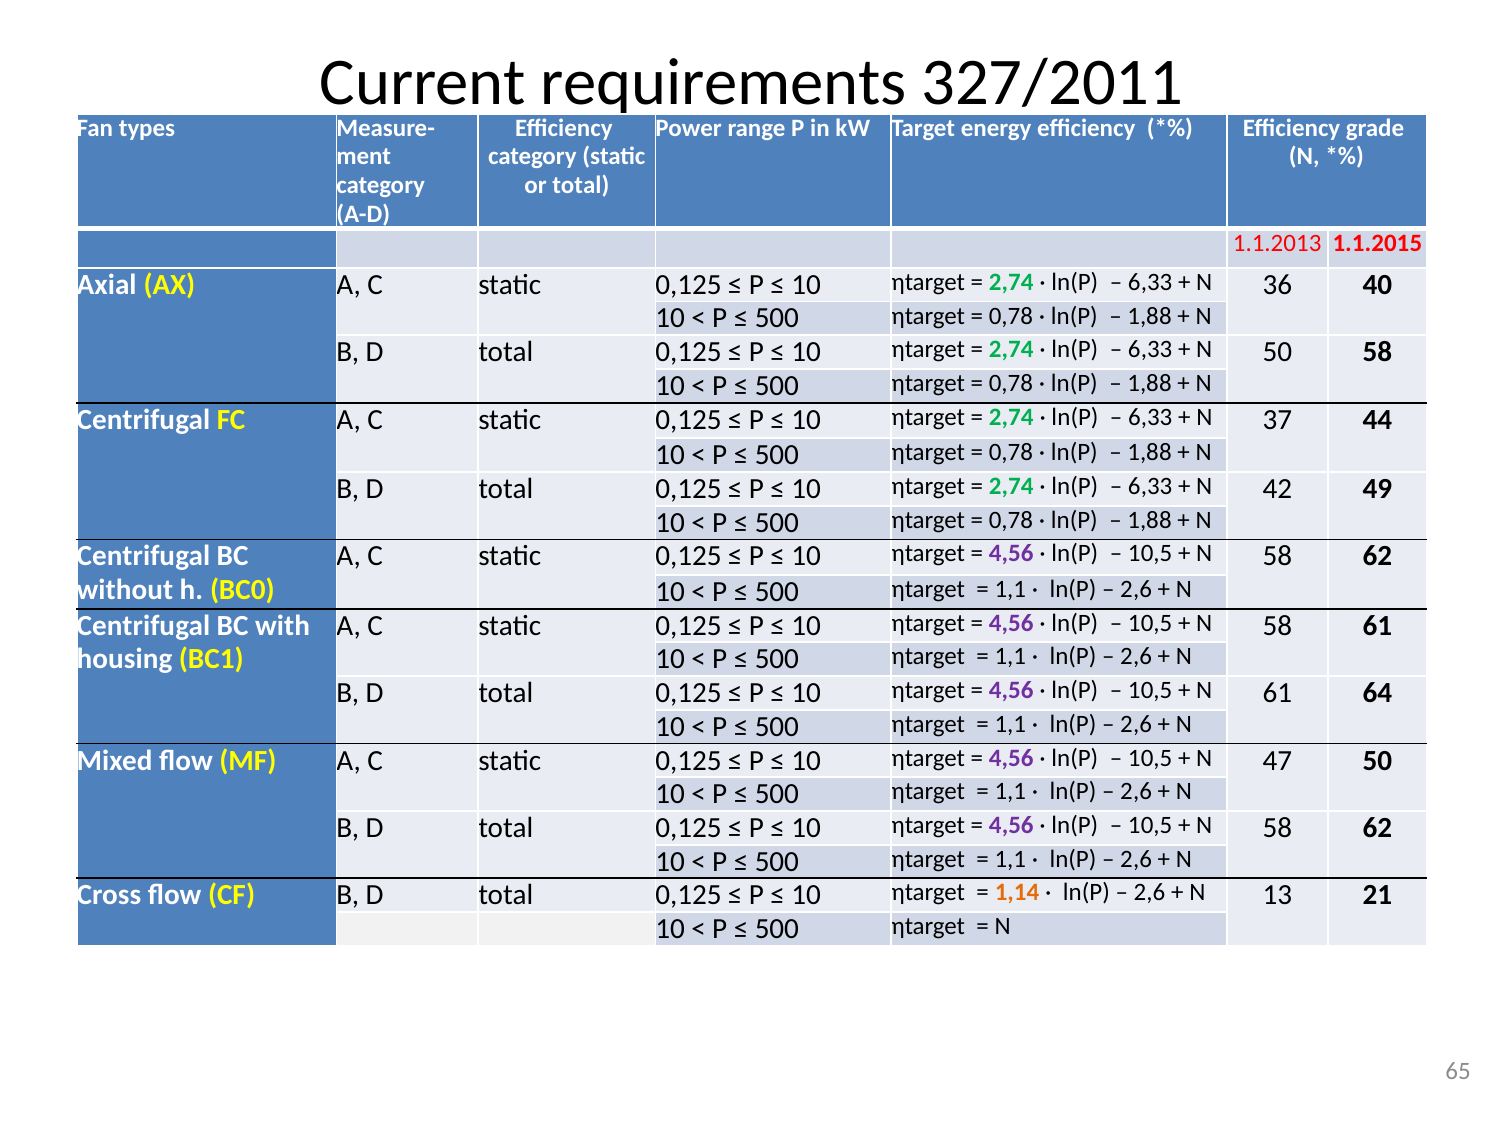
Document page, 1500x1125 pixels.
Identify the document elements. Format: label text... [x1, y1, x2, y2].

table_cell Axial (AX) [78, 269, 336, 402]
table_cell A, C [337, 540, 477, 608]
table_cell ηtarget = 1,1 · ln(P) – 2,6 + N [892, 778, 1226, 810]
table_cell Mixed flow (MF) [78, 744, 336, 877]
table_cell 44 [1329, 404, 1426, 471]
table_cell total [479, 473, 655, 539]
table_cell 0,125 ≤ P ≤ 10 [656, 744, 890, 776]
table_cell 10 < P ≤ 500 [656, 507, 890, 539]
table_cell 0,125 ≤ P ≤ 10 [656, 336, 890, 368]
table_cell static [479, 610, 655, 675]
table_cell total [479, 336, 655, 402]
table_cell ηtarget = 1,1 · ln(P) – 2,6 + N [892, 576, 1226, 608]
table_cell 0,125 ≤ P ≤ 10 [656, 610, 890, 641]
table_cell ηtarget = 0,78 · ln(P) – 1,88 + N [892, 439, 1226, 471]
table_cell 0,125 ≤ P ≤ 10 [656, 473, 890, 505]
table_cell 61 [1329, 610, 1426, 675]
title Current requirements 327/2011 [76, 0, 1427, 113]
table_cell 50 [1228, 336, 1327, 402]
table_cell 62 [1329, 540, 1426, 608]
table_header Fan types [78, 115, 336, 226]
table_cell ηtarget = 0,78 · ln(P) – 1,88 + N [892, 302, 1226, 334]
table_cell 58 [1228, 540, 1327, 608]
table_cell ηtarget = 2,74 · ln(P) – 6,33 + N [892, 473, 1226, 505]
table_cell 50 [1329, 744, 1426, 810]
table_header Measure-ment category (A-D) [337, 115, 477, 226]
table_cell 0,125 ≤ P ≤ 10 [656, 269, 890, 301]
table_cell 1.1.2013 [1228, 231, 1327, 267]
table_cell ηtarget = 0,78 · ln(P) – 1,88 + N [892, 507, 1226, 539]
table_cell [656, 231, 890, 267]
table_cell 10 < P ≤ 500 [656, 846, 890, 877]
table_cell [78, 231, 336, 267]
table_cell 10 < P ≤ 500 [656, 576, 890, 608]
table_cell 10 < P ≤ 500 [656, 913, 890, 945]
table_cell 10 < P ≤ 500 [656, 643, 890, 675]
table_cell B, D [337, 336, 477, 402]
table_cell ηtarget = 2,74 · ln(P) – 6,33 + N [892, 336, 1226, 368]
table_cell [337, 231, 477, 267]
table_cell 61 [1228, 677, 1327, 743]
slide_number 65 [1135, 1039, 1486, 1100]
table_cell 0,125 ≤ P ≤ 10 [656, 879, 890, 911]
table_cell 0,125 ≤ P ≤ 10 [656, 812, 890, 844]
table_cell ηtarget = 1,14 · ln(P) – 2,6 + N [892, 879, 1226, 911]
table_cell A, C [337, 269, 477, 334]
table_cell Centrifugal BC with housing (BC1) [78, 610, 336, 743]
table_header Power range P in kW [656, 115, 890, 226]
table_cell ηtarget = 1,1 · ln(P) – 2,6 + N [892, 643, 1226, 675]
table_cell B, D [337, 812, 477, 877]
table_cell static [479, 540, 655, 608]
table_cell ηtarget = N [892, 913, 1226, 945]
table_cell ηtarget = 2,74 · ln(P) – 6,33 + N [892, 269, 1226, 301]
table_cell [479, 913, 655, 945]
table_header Target energy efficiency (*%) [892, 115, 1226, 226]
table_cell 0,125 ≤ P ≤ 10 [656, 540, 890, 574]
table_cell 58 [1228, 610, 1327, 675]
table_cell 40 [1329, 269, 1426, 334]
table_cell 1.1.2015 [1329, 231, 1426, 267]
table_cell 0,125 ≤ P ≤ 10 [656, 677, 890, 709]
table_cell static [479, 269, 655, 334]
table_cell ηtarget = 1,1 · ln(P) – 2,6 + N [892, 846, 1226, 877]
table_cell 10 < P ≤ 500 [656, 778, 890, 810]
table_header Efficiency category (static or total) [479, 115, 655, 226]
table_cell [479, 231, 655, 267]
table_header Efficiency grade (N, *%) [1228, 115, 1426, 226]
table_cell [337, 913, 477, 945]
table_cell total [479, 879, 655, 911]
table_cell static [479, 404, 655, 471]
table_cell B, D [337, 473, 477, 539]
table_cell 62 [1329, 812, 1426, 877]
table_cell A, C [337, 404, 477, 471]
table_cell ηtarget = 4,56 · ln(P) – 10,5 + N [892, 540, 1226, 574]
table_cell 49 [1329, 473, 1426, 539]
table_cell 10 < P ≤ 500 [656, 439, 890, 471]
table_cell ηtarget = 1,1 · ln(P) – 2,6 + N [892, 711, 1226, 743]
table_cell 36 [1228, 269, 1327, 334]
table_cell 47 [1228, 744, 1327, 810]
table_cell ηtarget = 4,56 · ln(P) – 10,5 + N [892, 610, 1226, 641]
table_cell ηtarget = 4,56 · ln(P) – 10,5 + N [892, 812, 1226, 844]
table_cell ηtarget = 4,56 · ln(P) – 10,5 + N [892, 677, 1226, 709]
table_cell static [479, 744, 655, 810]
table_cell 10 < P ≤ 500 [656, 302, 890, 334]
table_cell 10 < P ≤ 500 [656, 370, 890, 402]
table_cell ηtarget = 0,78 · ln(P) – 1,88 + N [892, 370, 1226, 402]
table_cell ηtarget = 4,56 · ln(P) – 10,5 + N [892, 744, 1226, 776]
table_cell A, C [337, 744, 477, 810]
table_cell total [479, 812, 655, 877]
table_cell Centrifugal FC [78, 404, 336, 539]
table_cell 64 [1329, 677, 1426, 743]
table_cell 37 [1228, 404, 1327, 471]
table_cell 21 [1329, 879, 1426, 945]
table_cell A, C [337, 610, 477, 675]
table_cell ηtarget = 2,74 · ln(P) – 6,33 + N [892, 404, 1226, 437]
table_cell 58 [1329, 336, 1426, 402]
table_cell B, D [337, 677, 477, 743]
table_cell Cross flow (CF) [78, 879, 336, 945]
table_cell total [479, 677, 655, 743]
table_cell B, D [337, 879, 477, 911]
table_cell 13 [1228, 879, 1327, 945]
table_cell 0,125 ≤ P ≤ 10 [656, 404, 890, 437]
table_cell Centrifugal BC without h. (BC0) [78, 540, 336, 608]
table_cell 58 [1228, 812, 1327, 877]
table_cell 42 [1228, 473, 1327, 539]
table_cell [892, 231, 1226, 267]
table_cell 10 < P ≤ 500 [656, 711, 890, 743]
